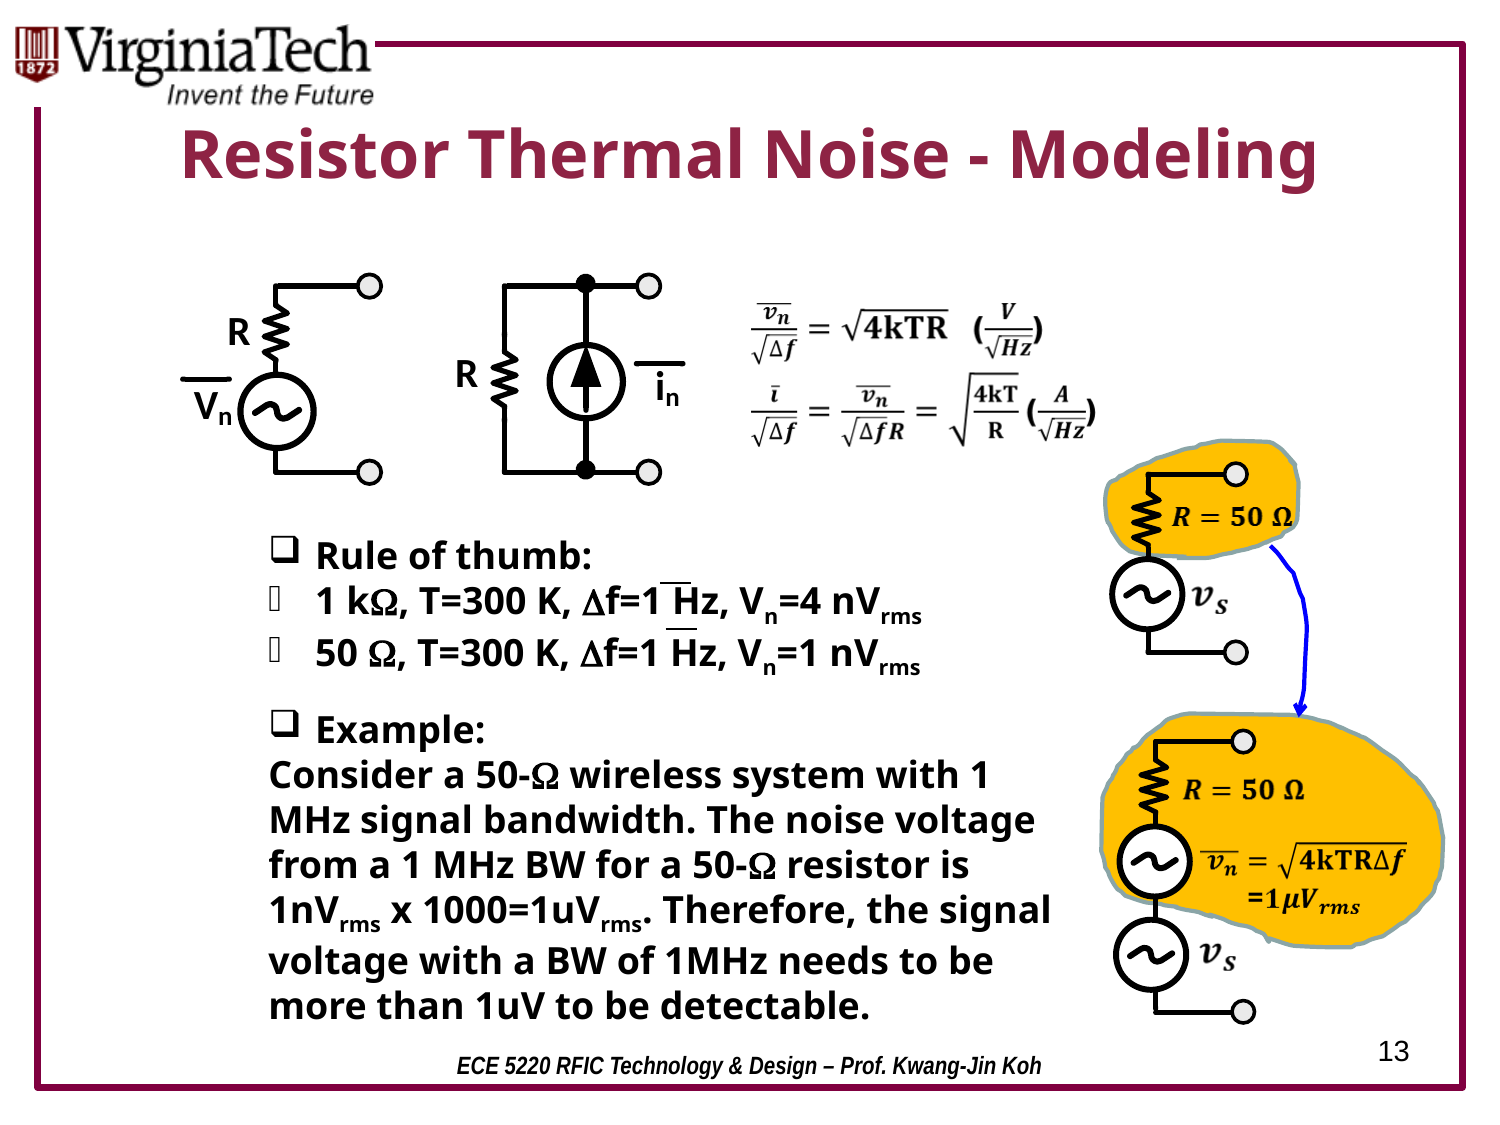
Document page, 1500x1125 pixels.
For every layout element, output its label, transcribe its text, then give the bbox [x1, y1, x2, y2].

text_box [1268, 490, 1313, 541]
text_box Rule of thumb: 1 kW, T=300 K, Df=1 Hz, Vn=4 nVrms 50 W, T=300 K, Df=1 Hz, Vn=1 nVrms [253, 524, 1092, 687]
text_box [1268, 544, 1309, 718]
text_box [1268, 763, 1324, 815]
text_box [1103, 455, 1263, 1031]
text_box [1268, 829, 1432, 923]
title Resistor Thermal Noise - Modeling [75, 104, 1425, 213]
text_box [1268, 923, 1407, 950]
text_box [174, 266, 692, 492]
text_box [1268, 712, 1446, 898]
slide_number 13 [1074, 1024, 1425, 1103]
picture [15, 24, 375, 107]
text_box [1163, 438, 1301, 490]
text_box [736, 291, 1125, 456]
text_box Example: Consider a 50-W wireless system with 1 MHz signal bandwidth. The noise voltage from a 1 MHz BW for a 50-W resistor is 1nVrms x 1000=1uVrms. Therefore, the signal voltage with a BW of 1MHz needs to be more than 1uV to be detectable. [253, 698, 1092, 1035]
